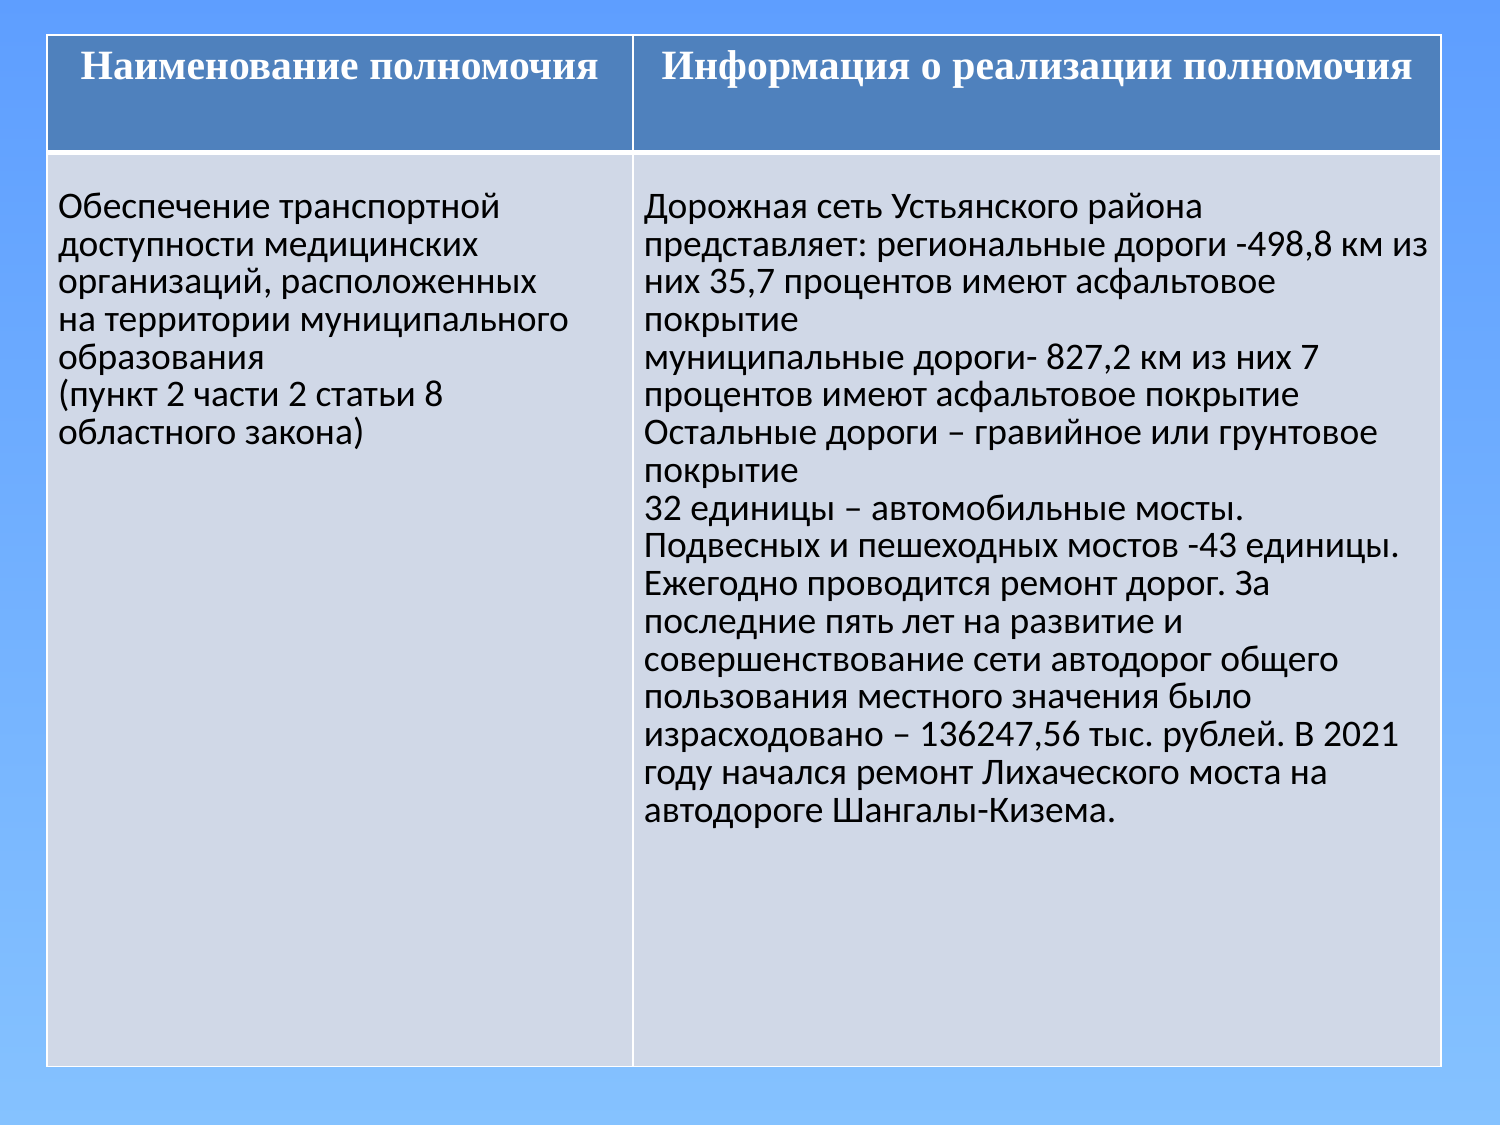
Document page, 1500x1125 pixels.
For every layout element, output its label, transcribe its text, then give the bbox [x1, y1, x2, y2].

table_header Наименование полномочия [48, 36, 632, 150]
table_cell Обеспечение транспортной доступности медицинских организаций, расположенных на территории муниципального образования (пункт 2 части 2 статьи 8 областного закона) [48, 155, 632, 1066]
table_header Информация о реализации полномочия [634, 36, 1440, 150]
table_cell Дорожная сеть Устьянского района представляет: региональные дороги -498,8 км из них 35,7 процентов имеют асфальтовое покрытие муниципальные дороги- 827,2 км из них 7 процентов имеют асфальтовое покрытие Остальные дороги – гравийное или грунтовое покрытие 32 единицы – автомобильные мосты. Подвесных и пешеходных мостов -43 единицы. Ежегодно проводится ремонт дорог. За последние пять лет на развитие и совершенствование сети автодорог общего пользования местного значения было израсходовано – 136247,56 тыс. рублей. В 2021 году начался ремонт Лихаческого моста на автодороге Шангалы-Кизема. [634, 155, 1440, 1066]
